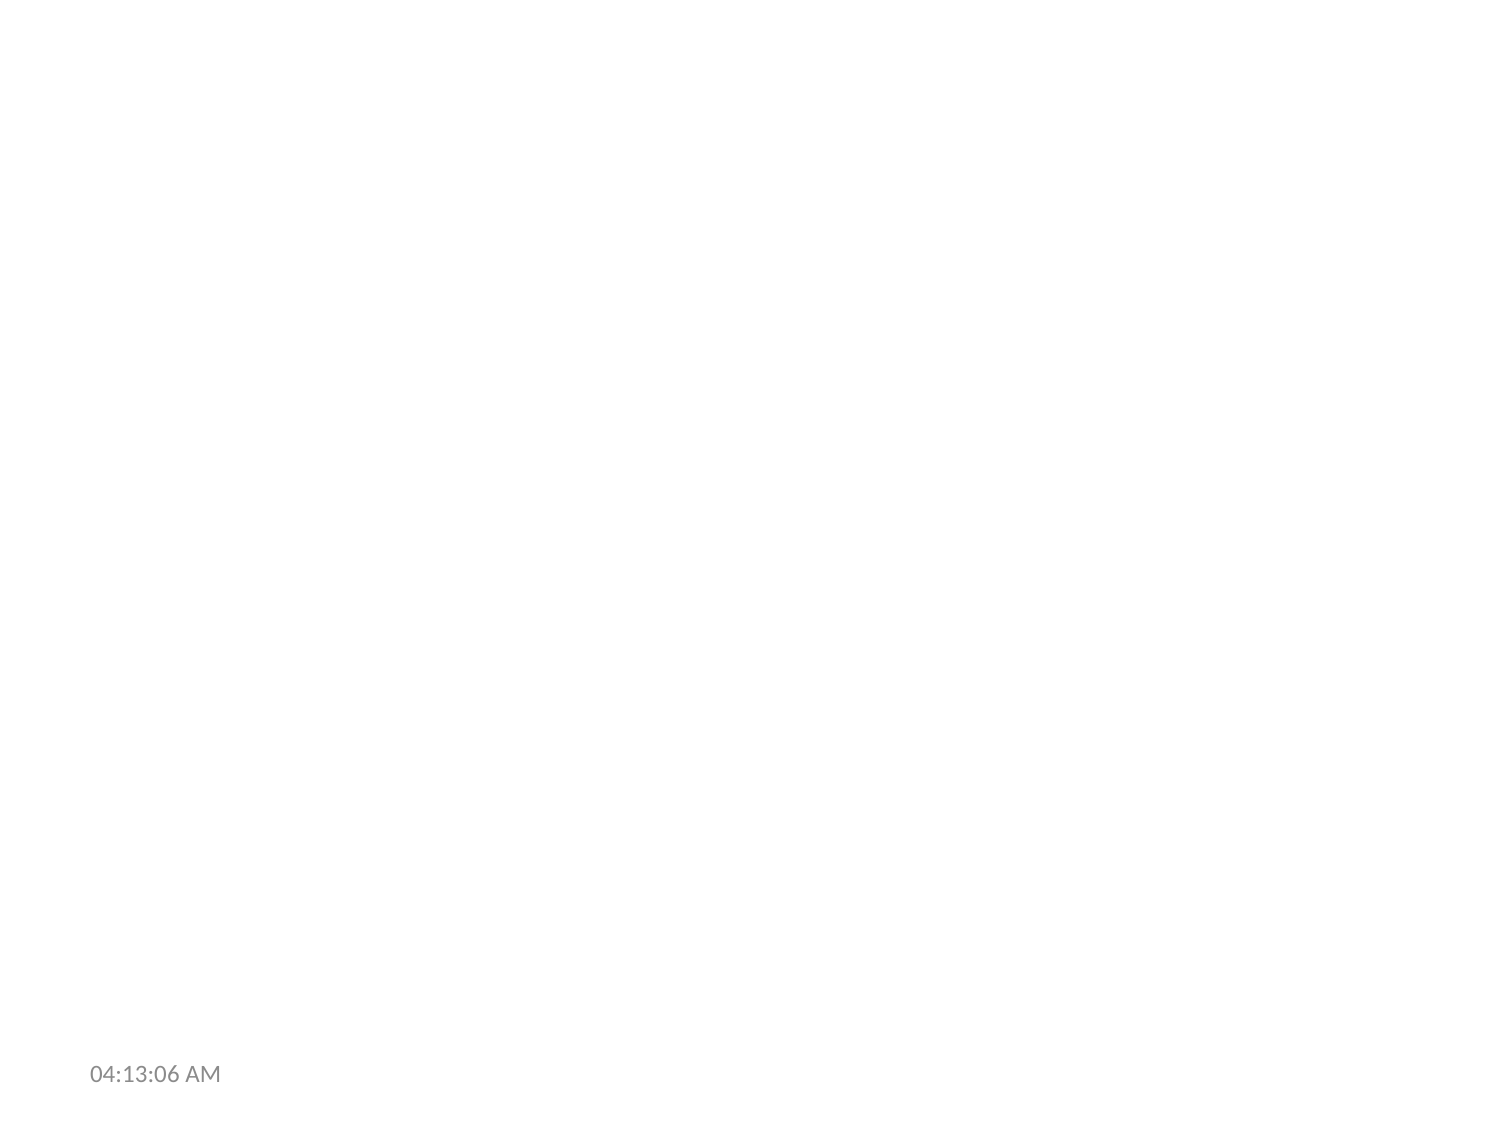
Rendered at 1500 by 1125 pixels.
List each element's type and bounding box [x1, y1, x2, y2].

slide_number [75, 1042, 425, 1103]
